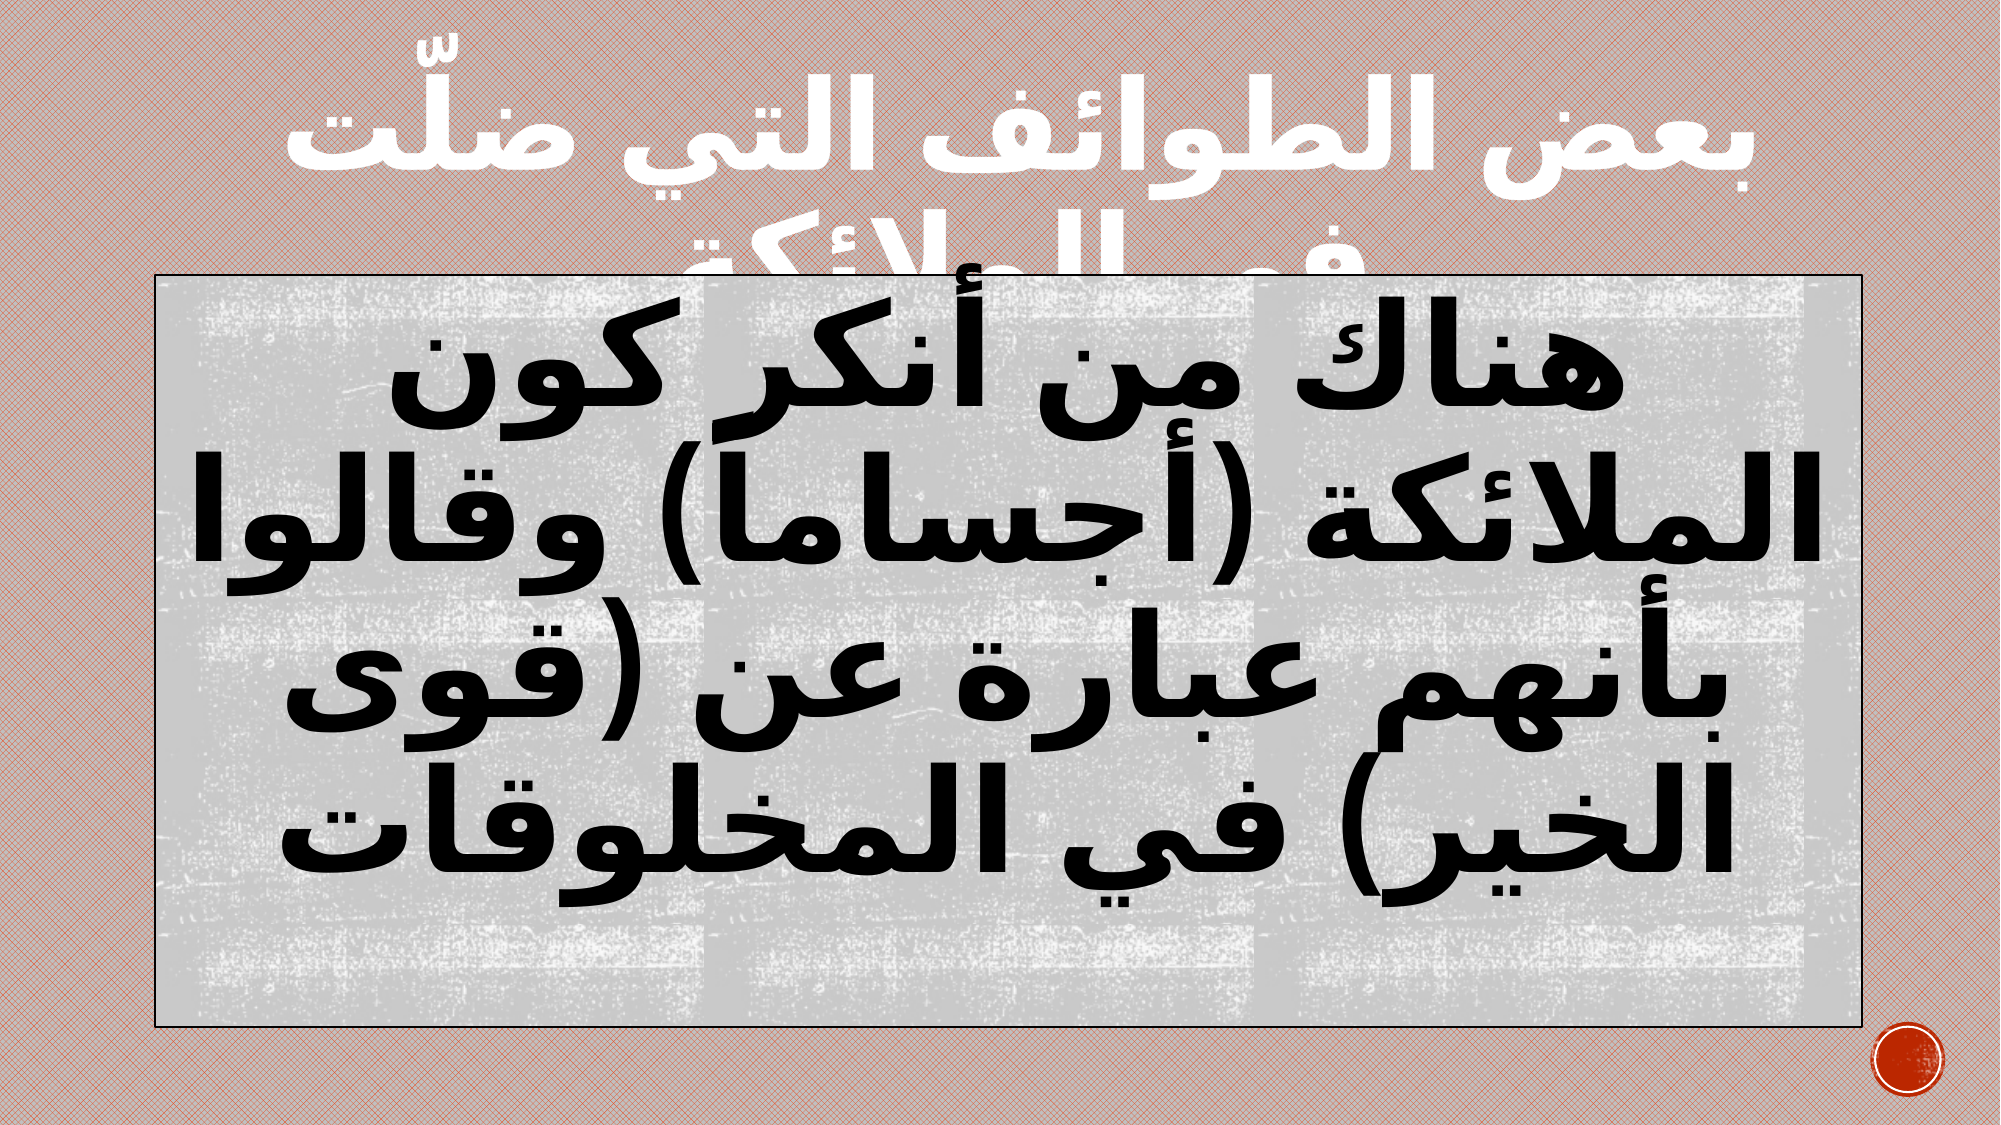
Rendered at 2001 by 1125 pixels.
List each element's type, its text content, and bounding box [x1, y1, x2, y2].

list هناك من أنكر كون الملائكة (أجساماً) وقالوا بأنهم عبارة عن (قوى الخير) في المخلوقات [154, 274, 1863, 1028]
title بعض الطوائف التي ضلّت في الملائكة [232, 44, 1813, 274]
